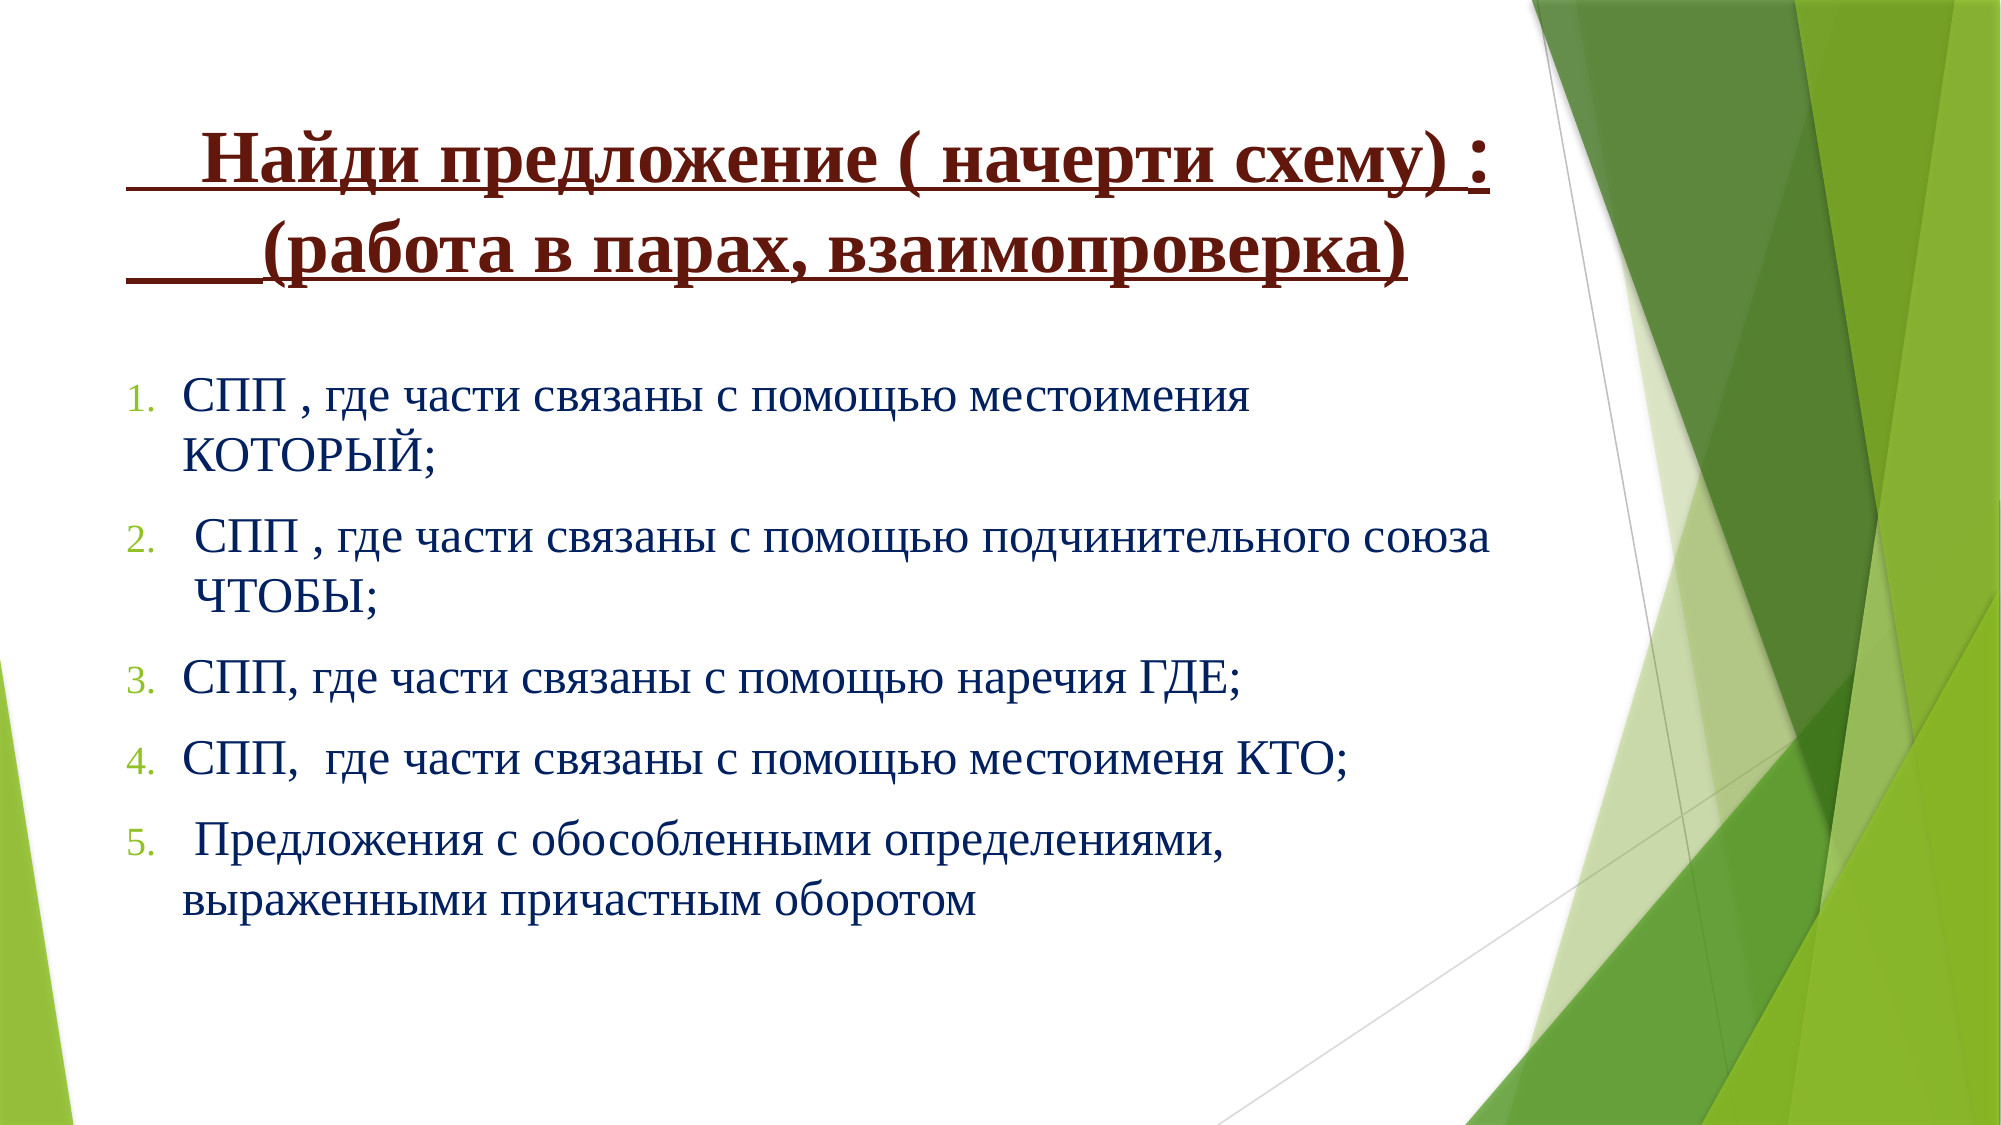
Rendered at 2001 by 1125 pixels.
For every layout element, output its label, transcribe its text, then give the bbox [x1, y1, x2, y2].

title Найди предложение ( начерти схему) : (работа в парах, взаимопроверка) [111, 99, 1522, 317]
list СПП , где части связаны с помощью местоимения КОТОРЫЙ; СПП , где части связаны с помощью подчинительного союза ЧТОБЫ; СПП, где части связаны с помощью наречия ГДЕ; СПП, где части связаны с помощью местоименя КТО; Предложения с обособленными определениями, выраженными причастным оборотом [111, 354, 1522, 992]
